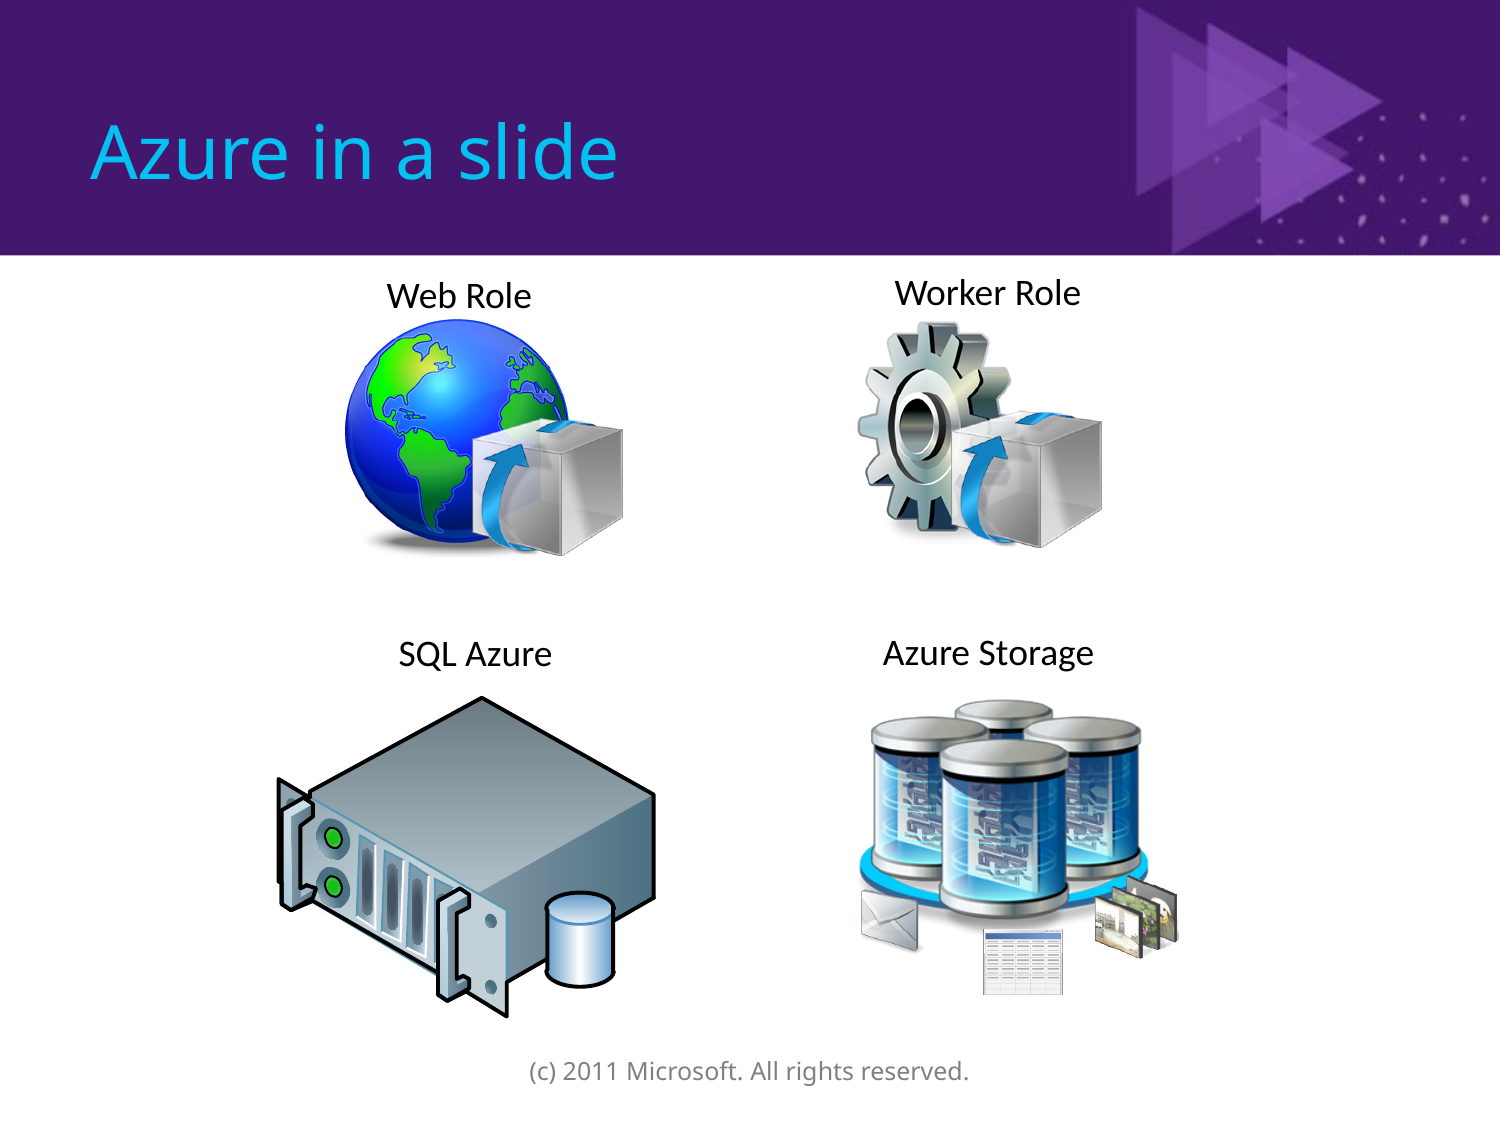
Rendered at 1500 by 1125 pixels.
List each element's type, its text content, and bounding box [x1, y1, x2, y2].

title Azure in a slide [75, 56, 1425, 244]
picture [0, 0, 1500, 255]
text_box SQL Azure [383, 621, 582, 682]
text_box Worker Role [879, 260, 1140, 321]
picture [334, 310, 623, 558]
text_box Azure Storage [868, 620, 1142, 658]
footer (c) 2011 Microsoft. All rights reserved. [512, 1042, 988, 1103]
text_box Web Role [371, 263, 570, 309]
picture [813, 302, 1102, 550]
picture [268, 688, 661, 1024]
picture [846, 659, 1179, 996]
